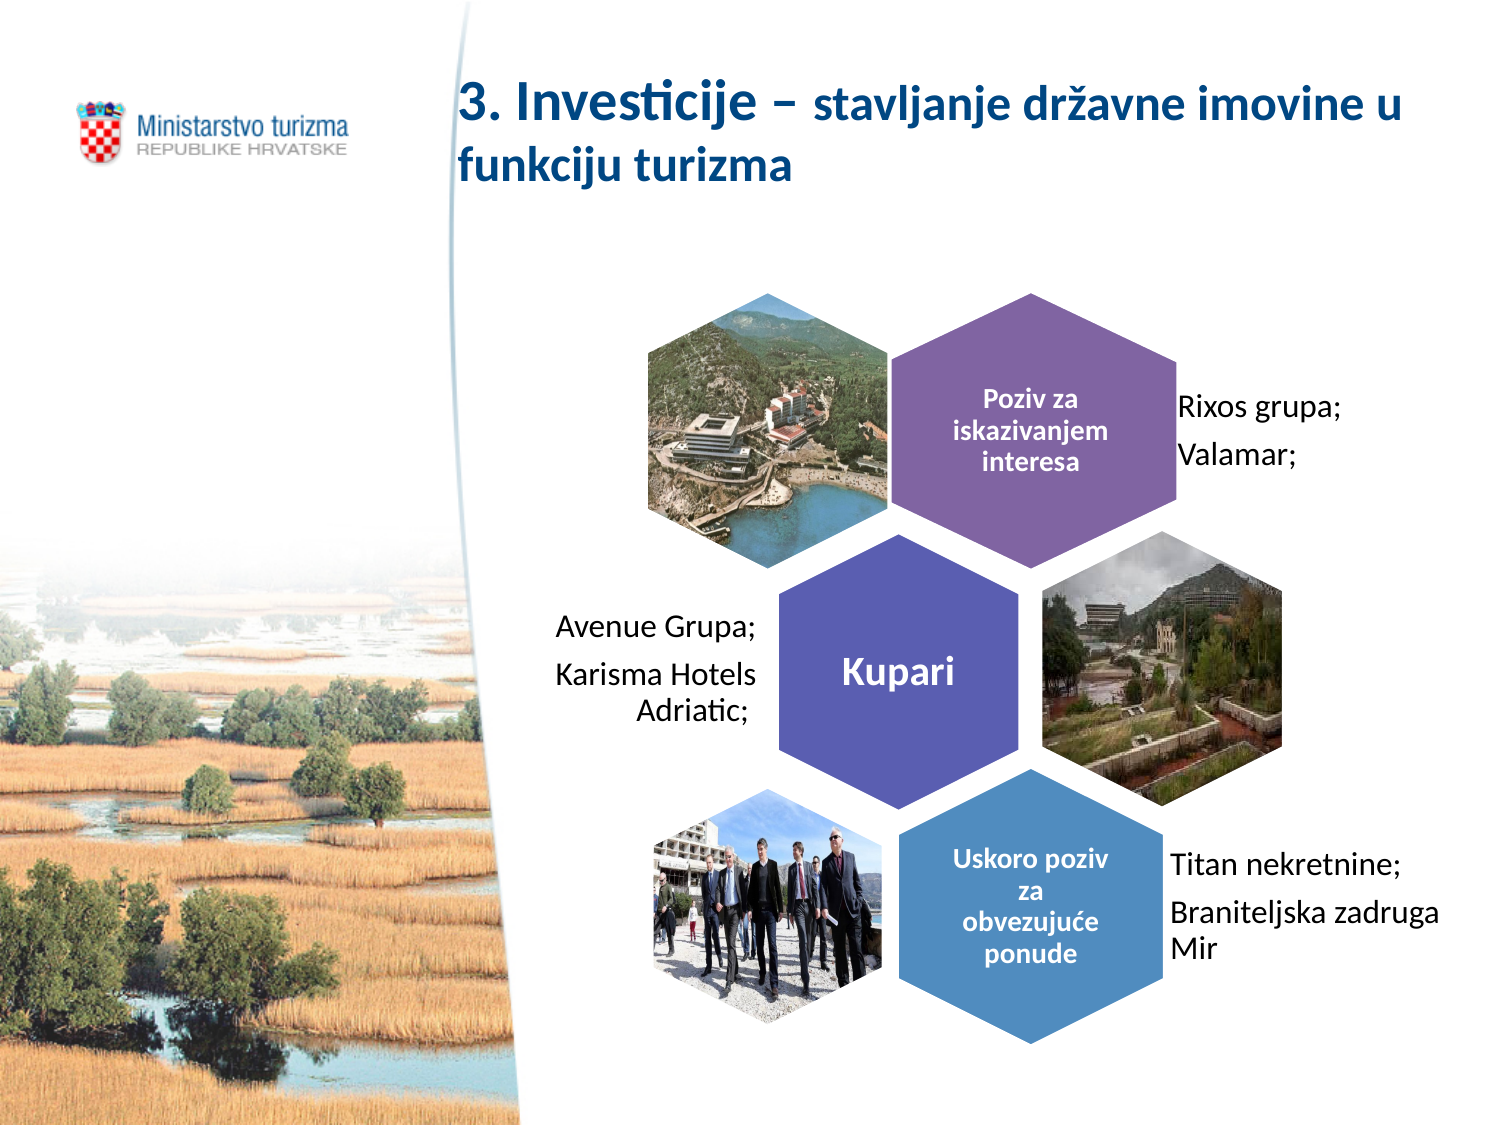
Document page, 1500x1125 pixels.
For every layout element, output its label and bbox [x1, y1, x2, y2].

picture [0, 0, 1500, 1125]
text_box [454, 290, 1483, 1047]
